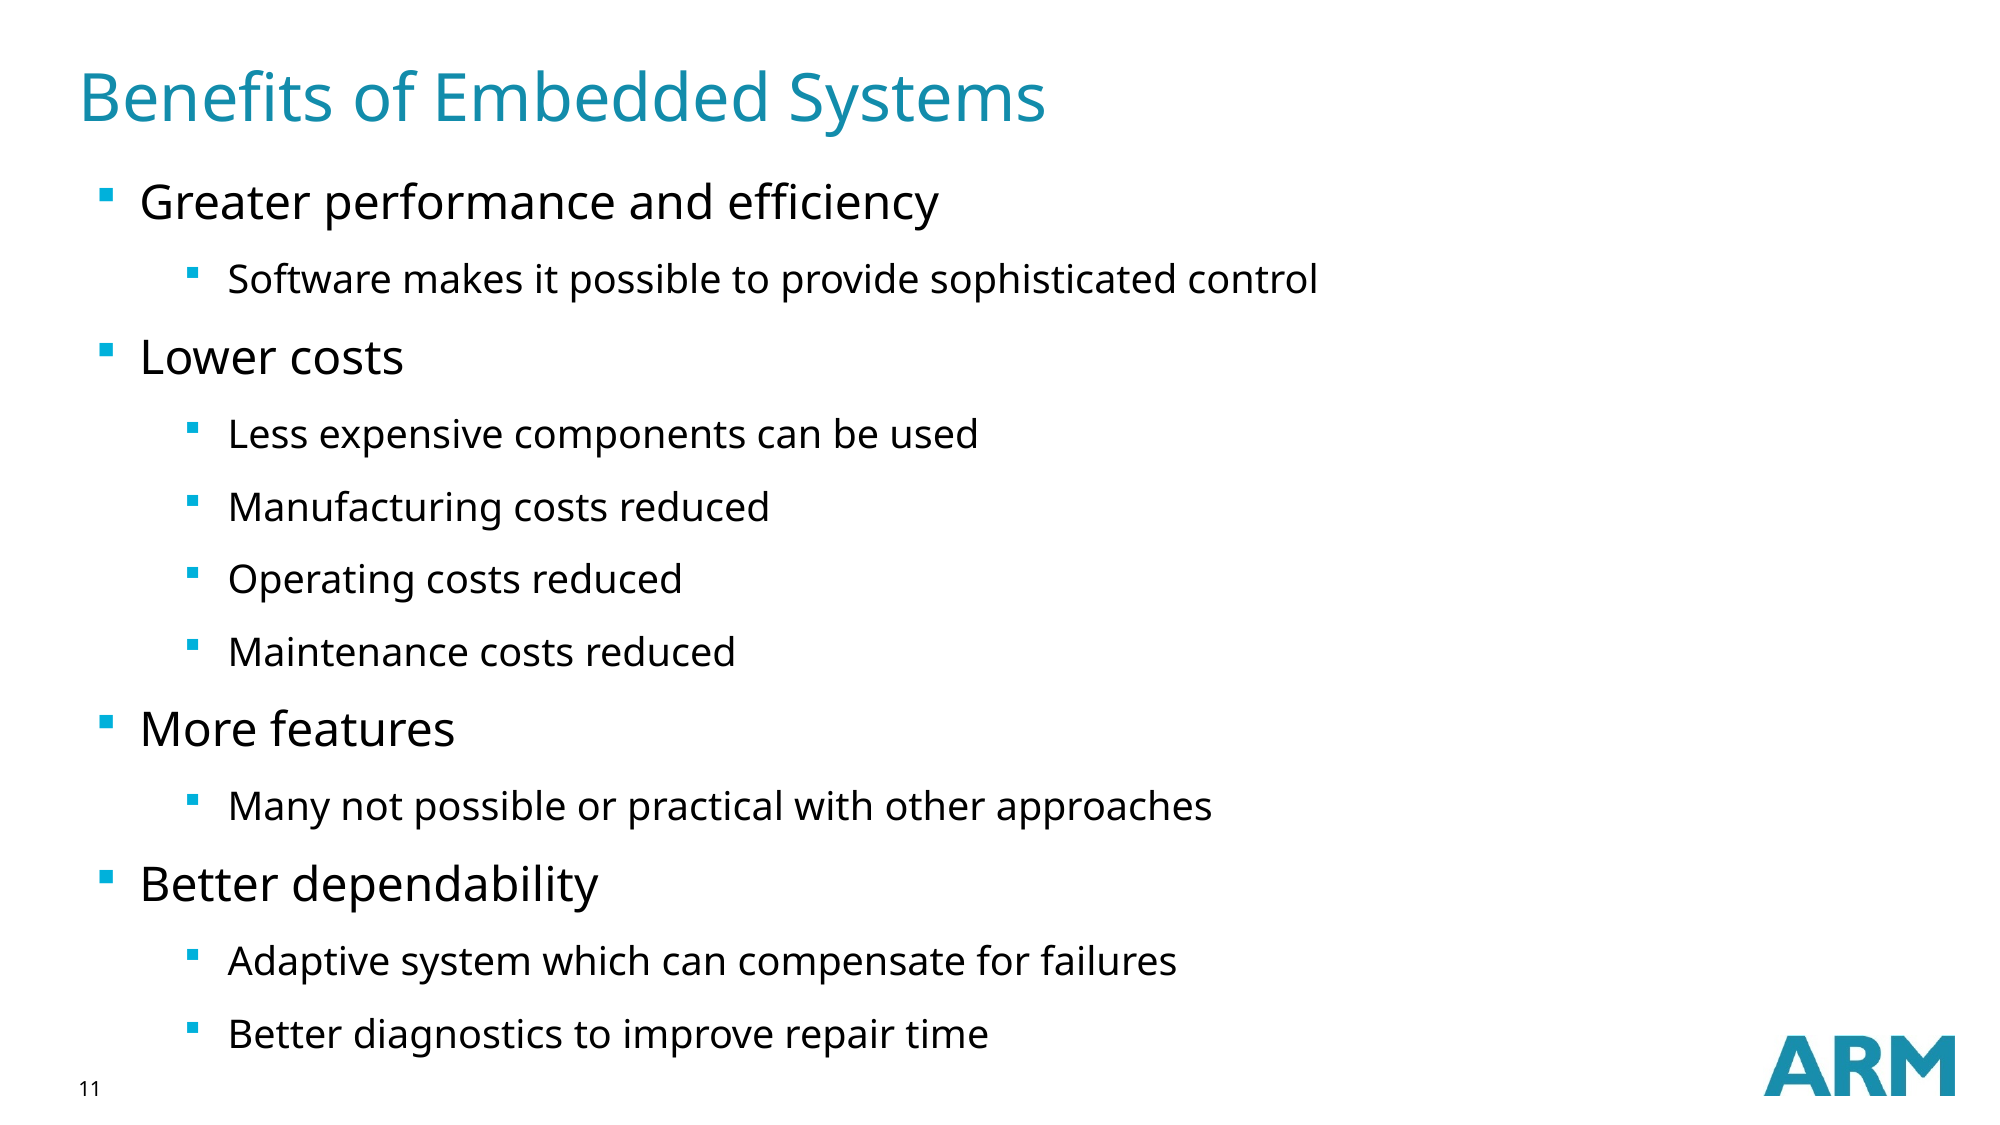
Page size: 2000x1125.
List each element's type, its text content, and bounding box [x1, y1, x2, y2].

list Greater performance and efficiency Software makes it possible to provide sophisticated control Lower costs Less expensive components can be used Manufacturing costs reduced Operating costs reduced Maintenance costs reduced More features Many not possible or practical with other approaches Better dependability Adaptive system which can compensate for failures Better diagnostics to improve repair time [95, 171, 1904, 940]
title Benefits of Embedded Systems [78, 55, 1910, 150]
picture [1763, 1035, 1955, 1096]
